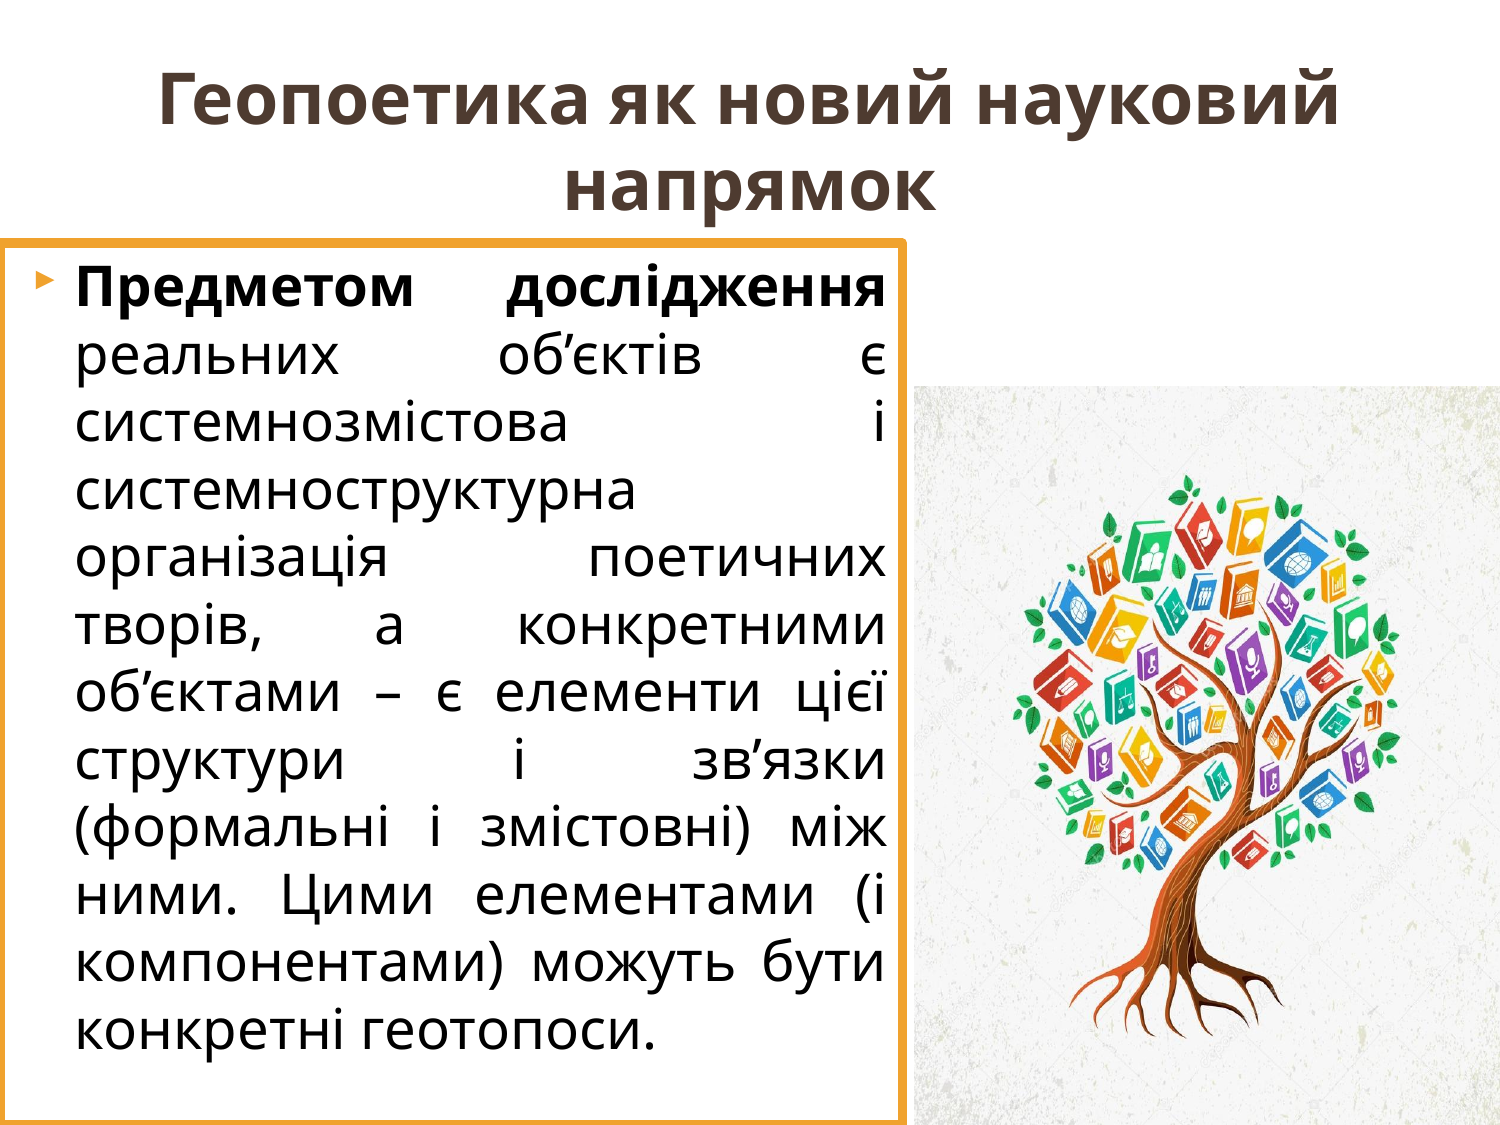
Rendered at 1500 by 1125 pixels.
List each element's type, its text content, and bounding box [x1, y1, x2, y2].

list Предметом дослідження реальних об’єктів є системнозмістова і системноструктурна організація поетичних творів, а конкретними об’єктами – є елементи цієї структури і зв’язки (формальні і змістовні) між ними. Цими елементами (і компонентами) можуть бути конкретні геотопоси. [0, 238, 907, 1125]
title Геопоетика як новий науковий напрямок [75, 45, 1425, 233]
picture [913, 386, 1500, 1125]
